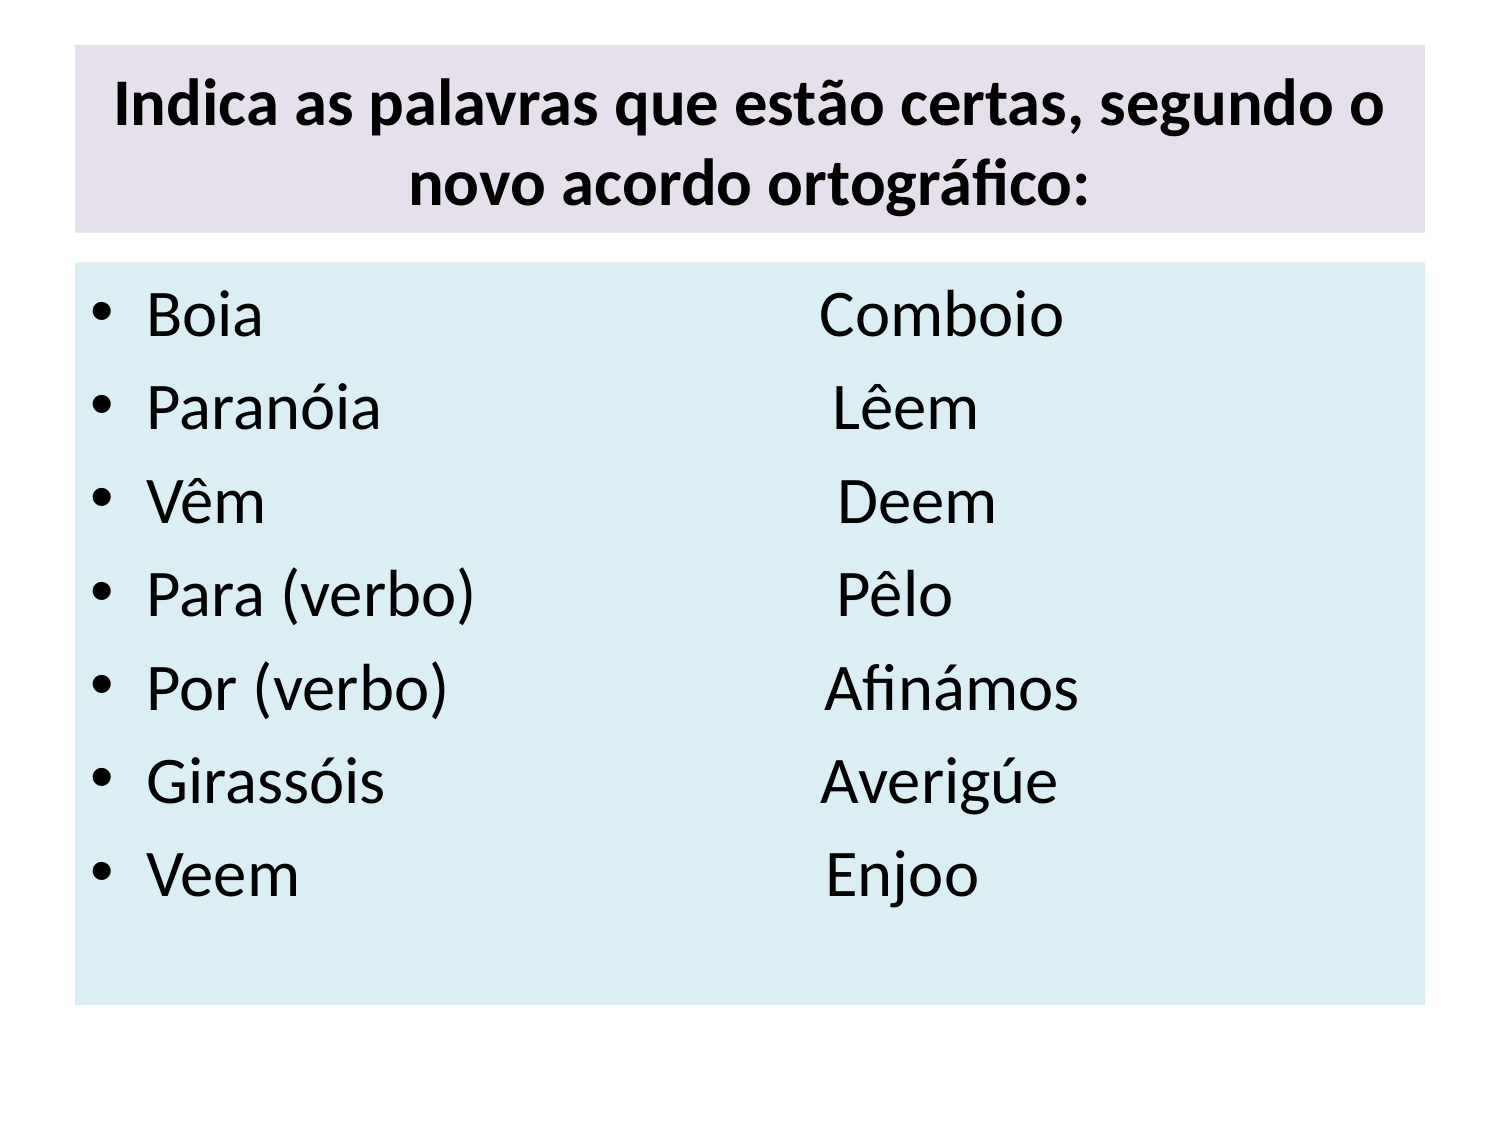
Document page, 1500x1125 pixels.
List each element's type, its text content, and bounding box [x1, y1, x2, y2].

list Boia Comboio Paranóia Lêem Vêm Deem Para (verbo) Pêlo Por (verbo) Afinámos Girassóis Averigúe Veem Enjoo [75, 262, 1425, 1005]
title Indica as palavras que estão certas, segundo o novo acordo ortográfico: [75, 45, 1425, 233]
